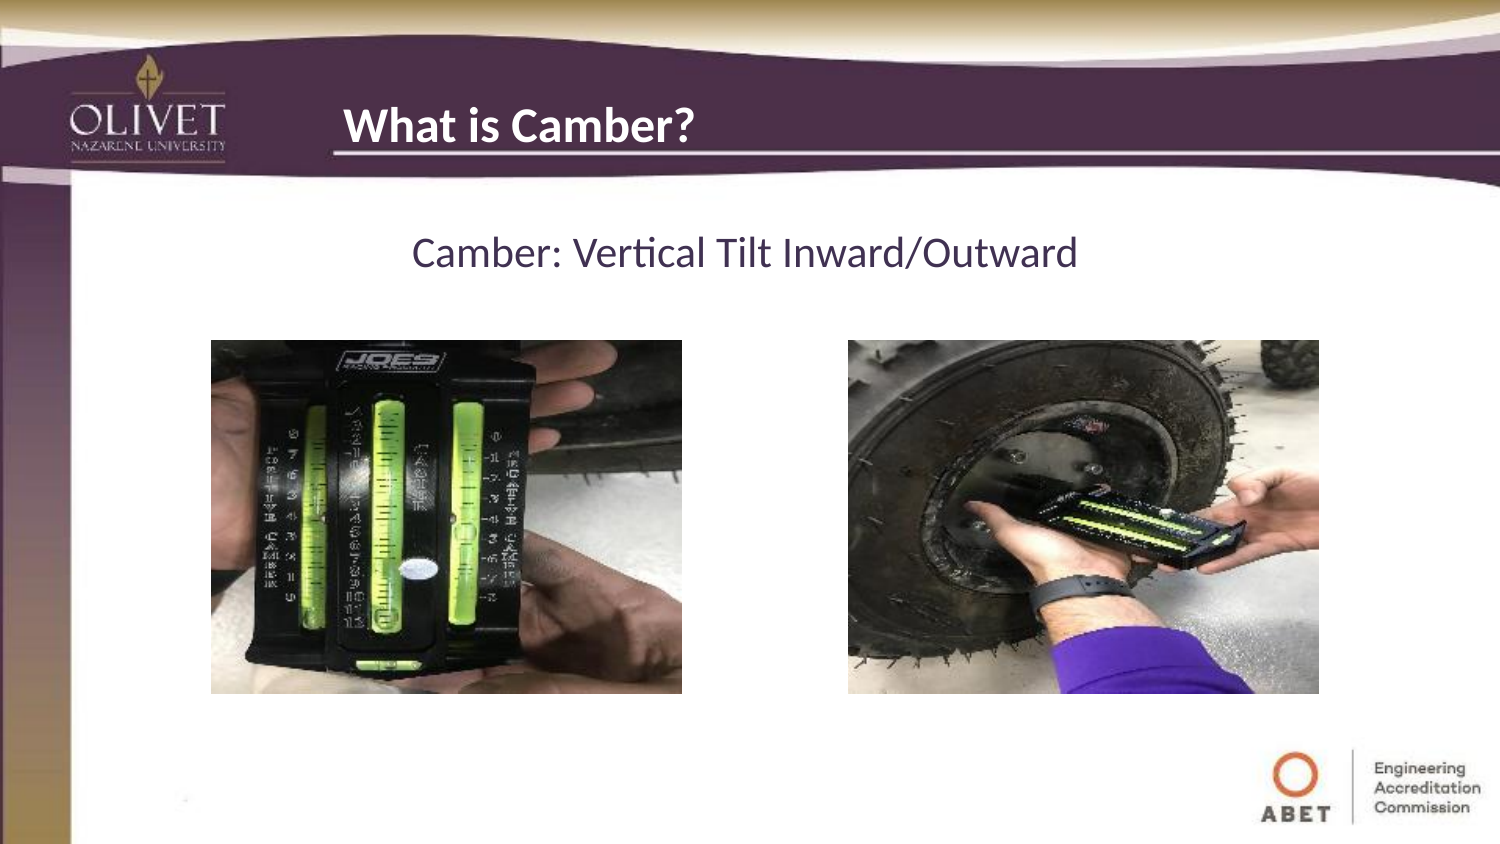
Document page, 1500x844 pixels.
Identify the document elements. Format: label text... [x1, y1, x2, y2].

title What is Camber? [331, 44, 1397, 208]
picture [0, 0, 1500, 844]
list Camber: Vertical Tilt Inward/Outward [400, 224, 1100, 351]
